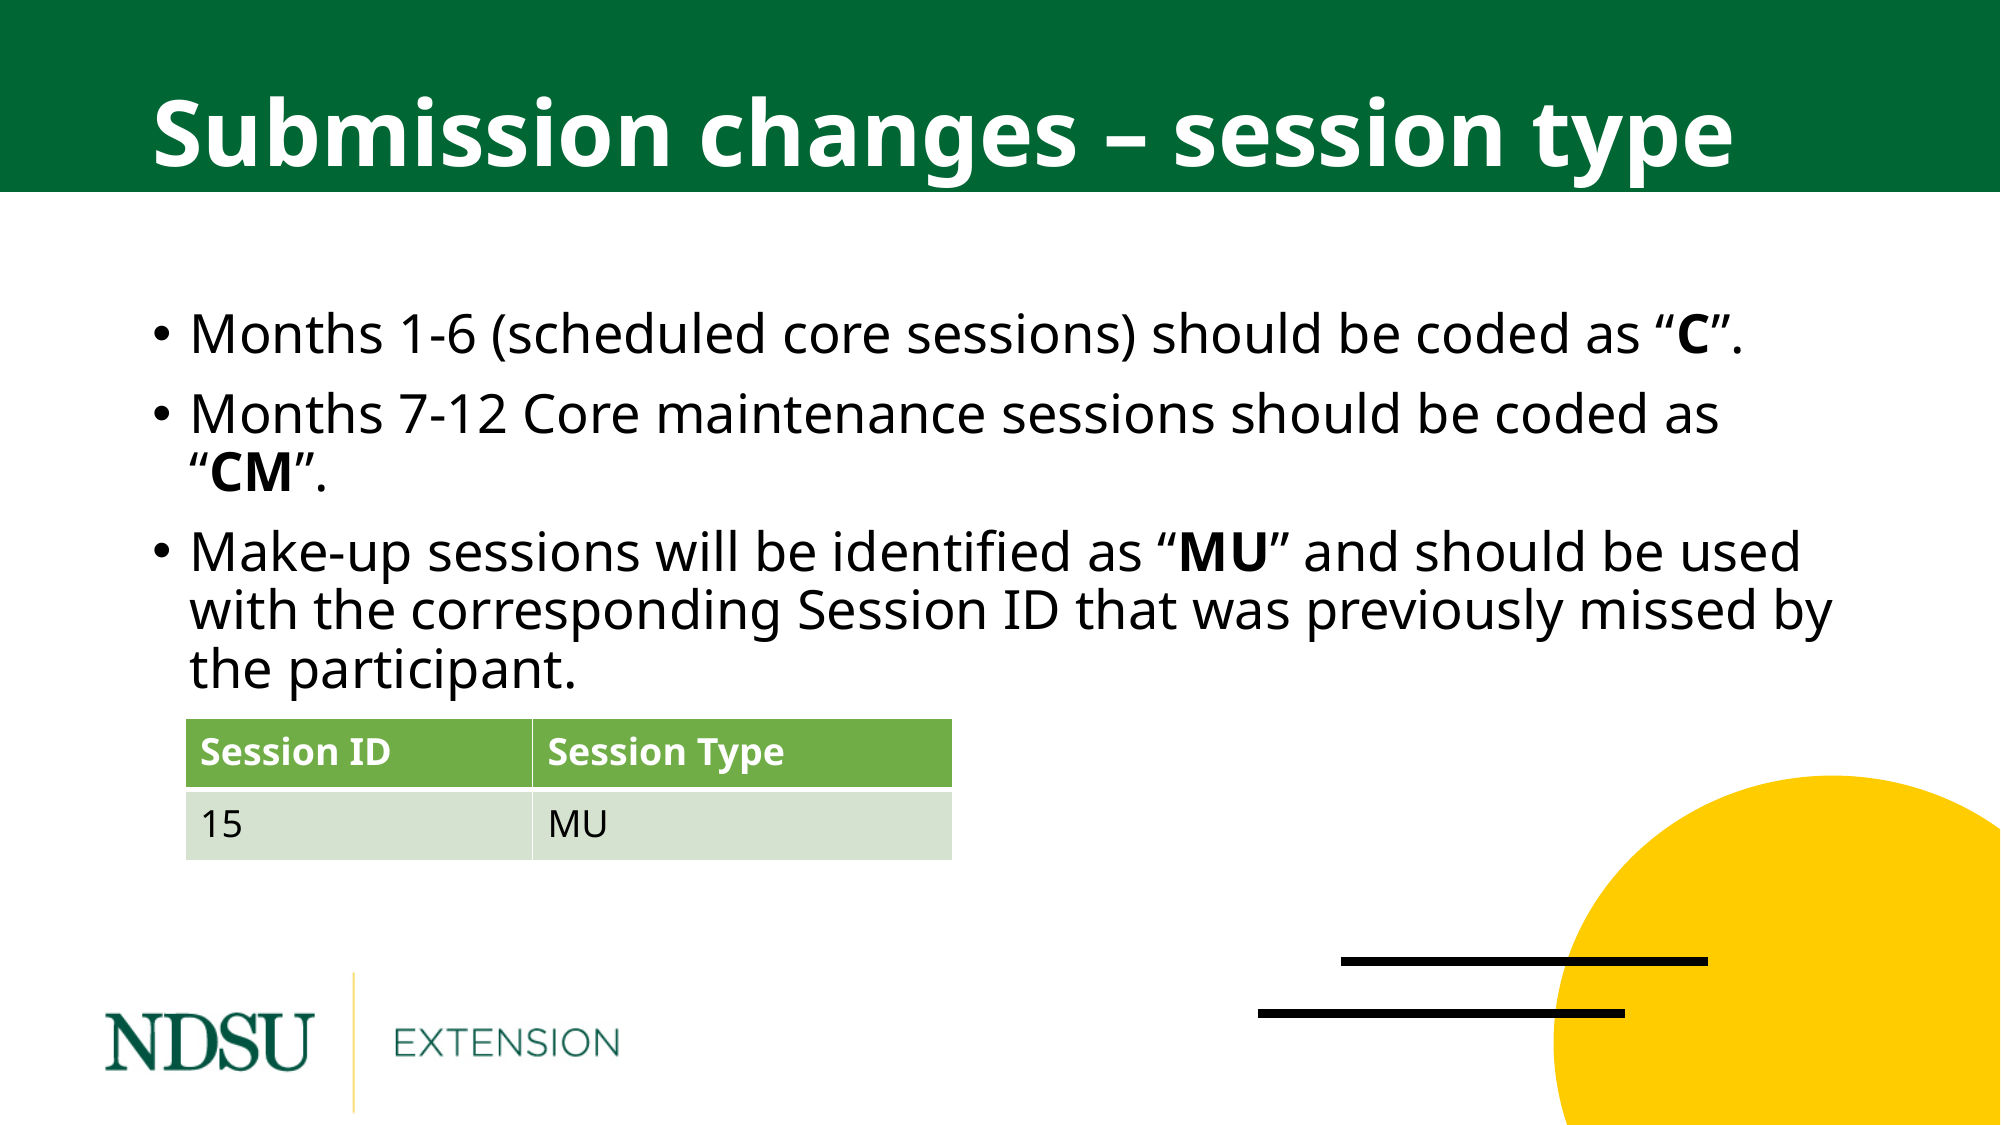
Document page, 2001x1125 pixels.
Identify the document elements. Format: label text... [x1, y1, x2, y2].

picture [105, 970, 620, 1115]
table_cell MU [533, 792, 952, 860]
list Months 1-6 (scheduled core sessions) should be coded as “C”. Months 7-12 Core maintenance sessions should be coded as “CM”. Make-up sessions will be identified as “MU” and should be used with the corresponding Session ID that was previously missed by the participant. [137, 299, 1863, 1014]
table_cell 15 [186, 792, 532, 860]
table_header Session Type [533, 719, 952, 787]
table_header Session ID [186, 719, 532, 787]
text_box [0, 0, 2000, 193]
title Submission changes – session type [137, 28, 1863, 246]
